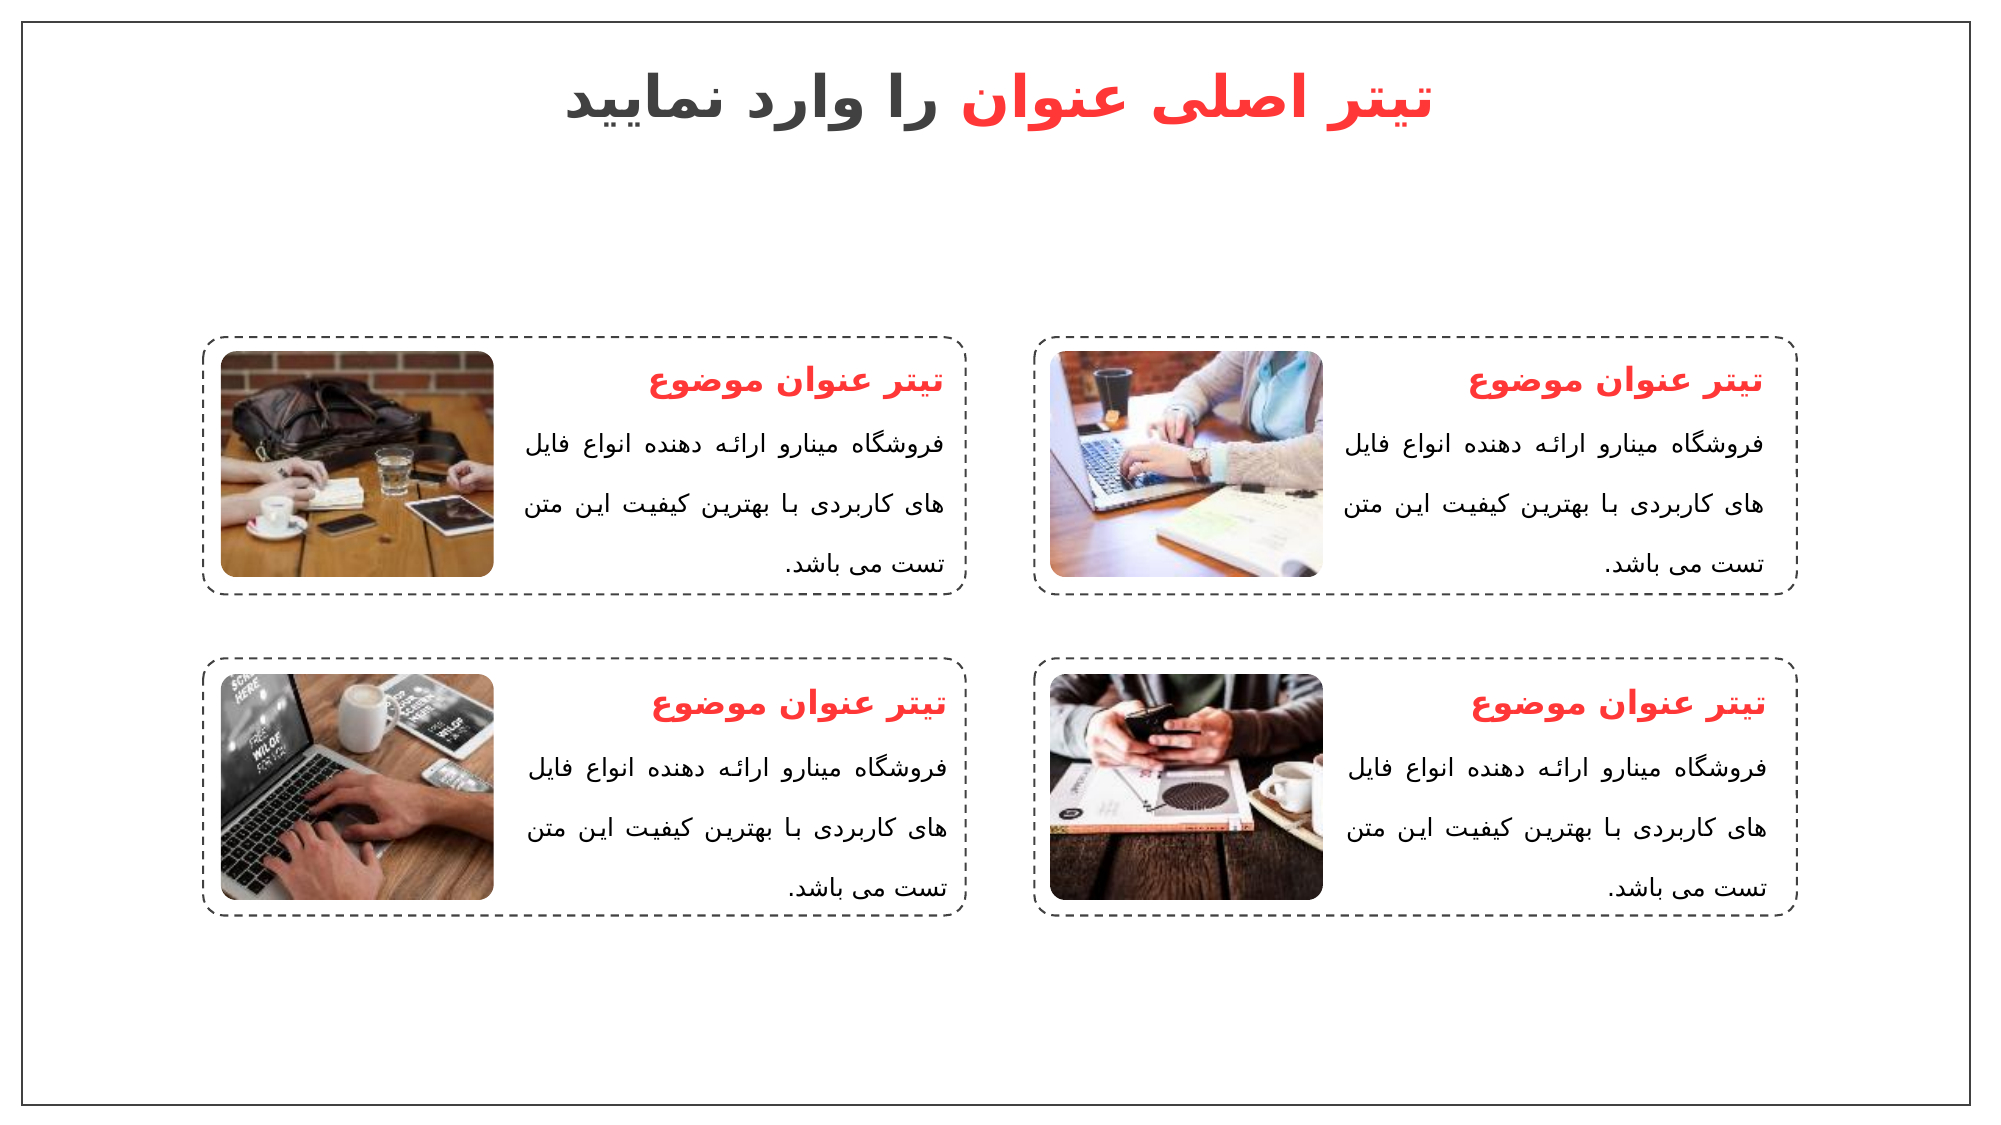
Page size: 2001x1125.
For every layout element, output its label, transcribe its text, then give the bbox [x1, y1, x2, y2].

text_box تیتر عنوان موضوع فروشگاه مینارو ارائه دهنده انواع فایل های کاربردی با بهترین کیفیت این متن تست می باشد. [1325, 350, 1780, 585]
text_box تیتر عنوان موضوع فروشگاه مینارو ارائه دهنده انواع فایل های کاربردی با بهترین کیفیت این متن تست می باشد. [1328, 674, 1783, 909]
picture [1049, 351, 1323, 578]
text_box [1033, 336, 1798, 596]
text_box تیتر عنوان موضوع فروشگاه مینارو ارائه دهنده انواع فایل های کاربردی با بهترین کیفیت این متن تست می باشد. [505, 350, 960, 585]
text_box تیتر عنوان موضوع فروشگاه مینارو ارائه دهنده انواع فایل های کاربردی با بهترین کیفیت این متن تست می باشد. [508, 674, 963, 909]
picture [220, 674, 494, 900]
text_box [202, 657, 967, 917]
text_box [1033, 657, 1798, 917]
text_box [202, 336, 967, 596]
picture [1049, 674, 1323, 900]
picture [220, 351, 494, 578]
text_box [21, 137, 1971, 1106]
text_box تیتر اصلی عنوان را وارد نمایید [0, 16, 2000, 137]
